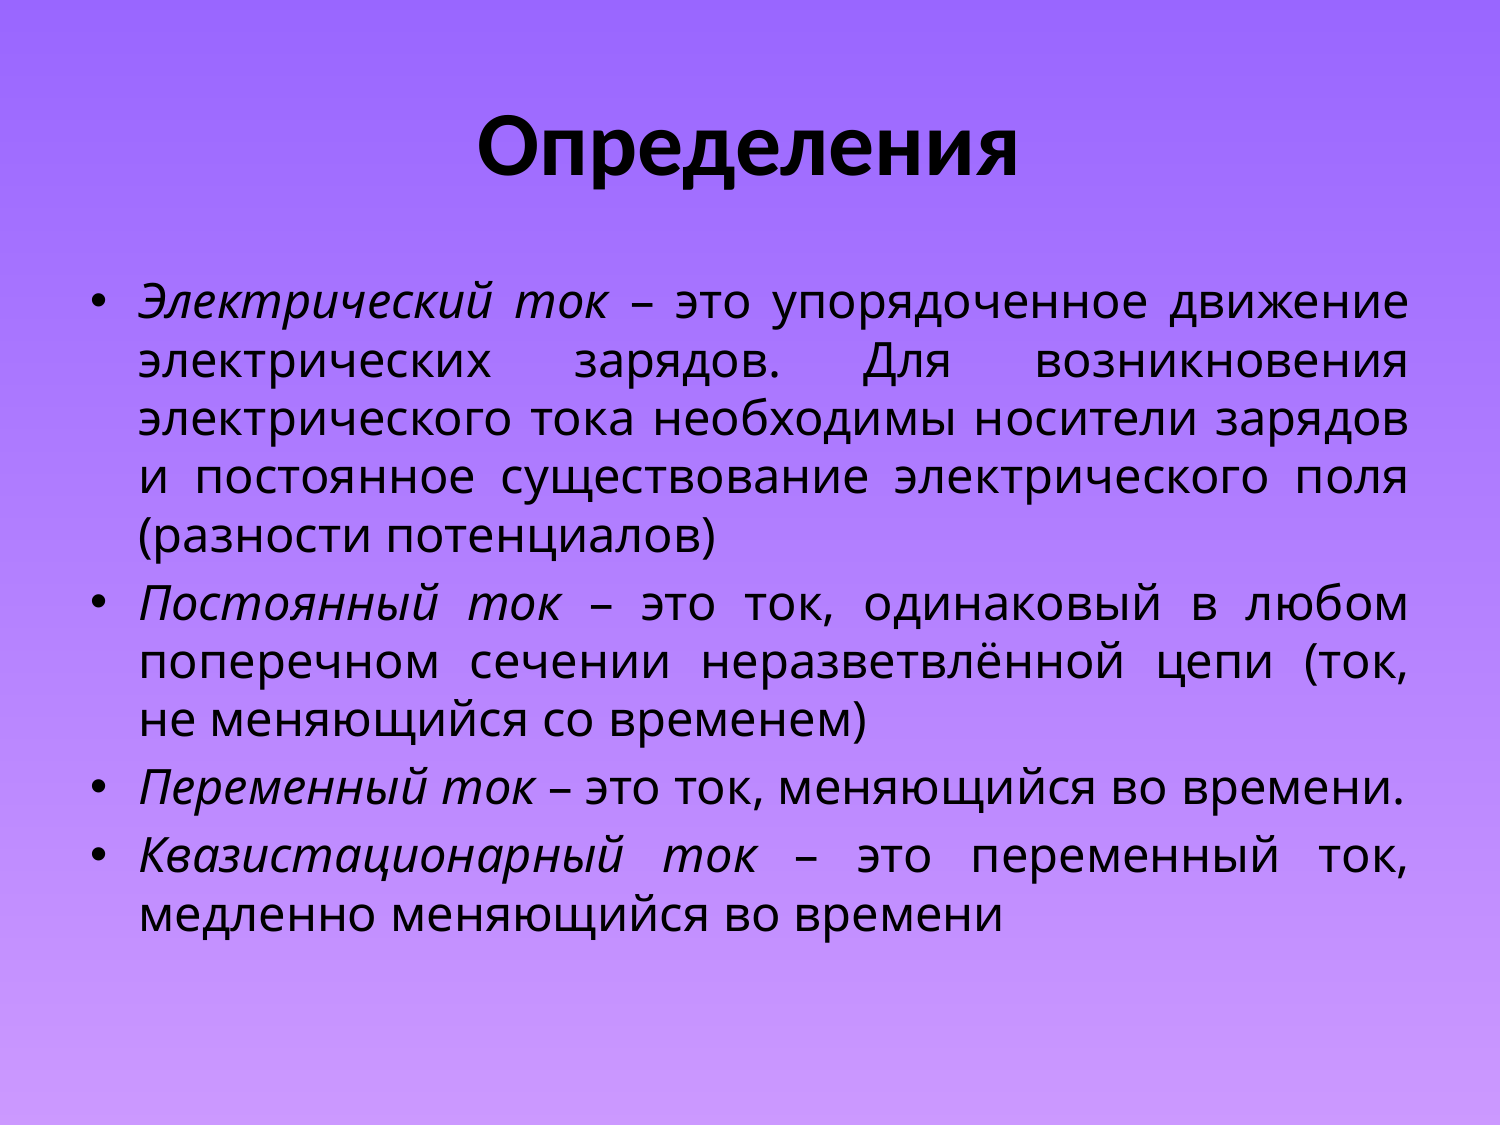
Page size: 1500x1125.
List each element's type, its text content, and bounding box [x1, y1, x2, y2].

list Электрический ток – это упорядоченное движение электрических зарядов. Для возникновения электрического тока необходимы носители зарядов и постоянное существование электрического поля (разности потенциалов) Постоянный ток – это ток, одинаковый в любом поперечном сечении неразветвлённой цепи (ток, не меняющийся со временем) Переменный ток – это ток, меняющийся во времени. Квазистационарный ток – это переменный ток, медленно меняющийся во времени [75, 262, 1425, 1005]
title Определения [75, 45, 1425, 233]
